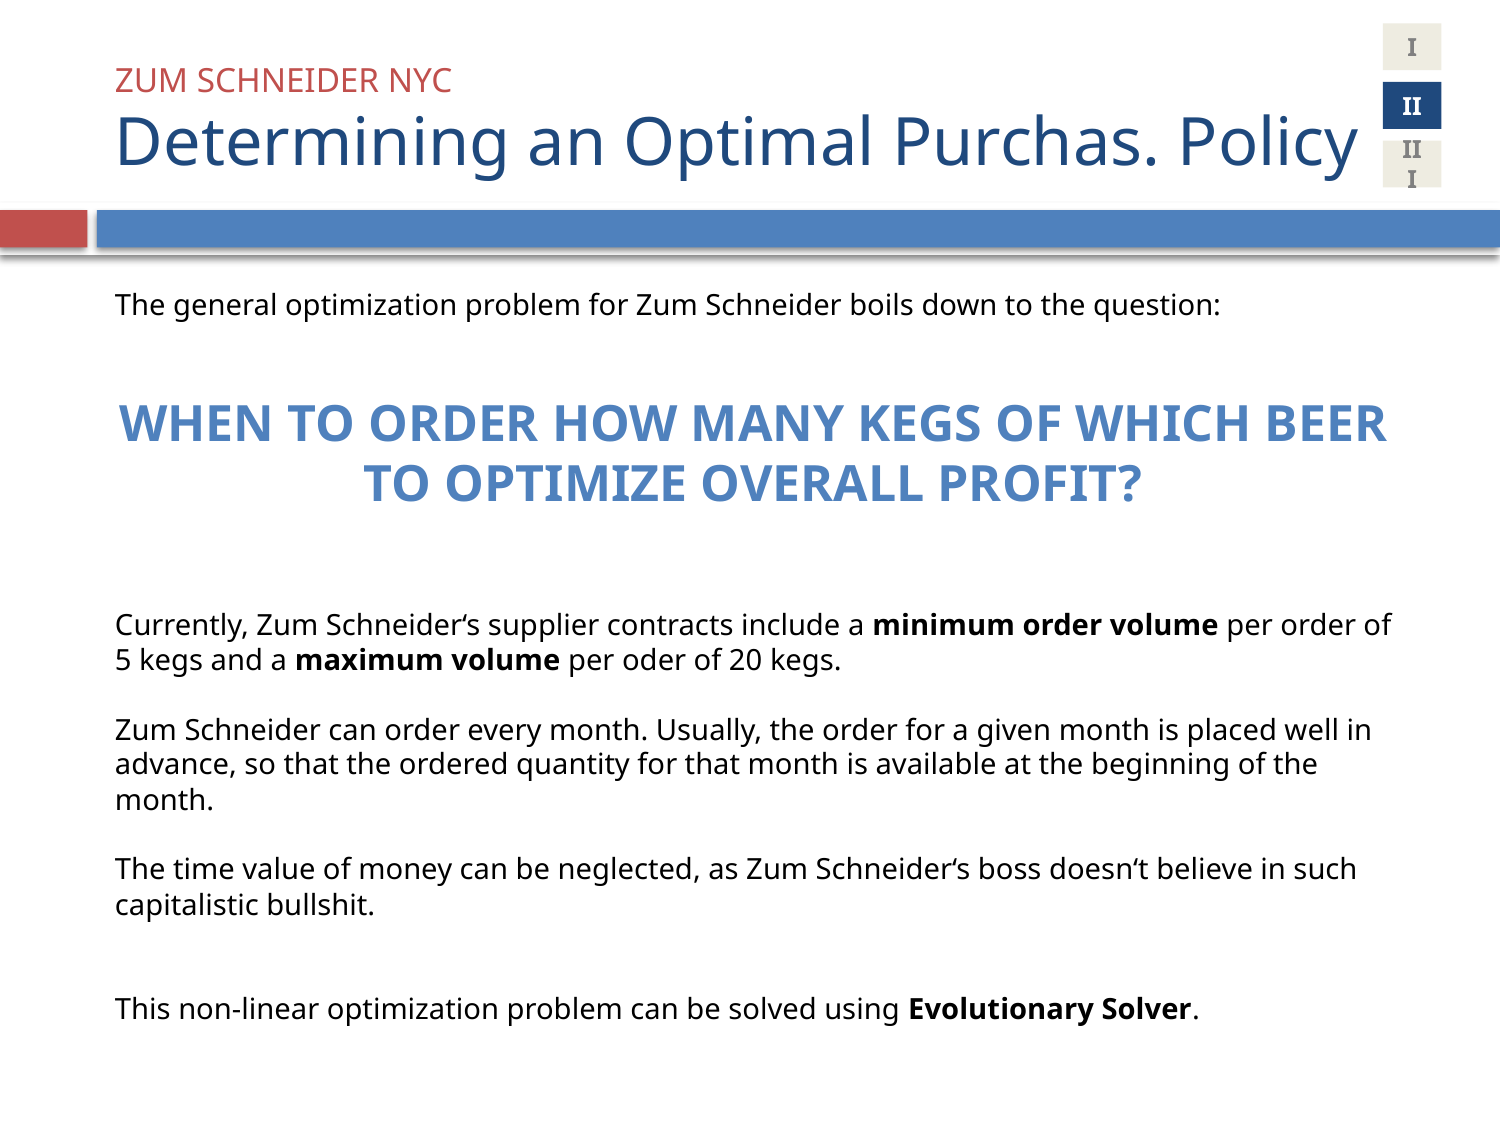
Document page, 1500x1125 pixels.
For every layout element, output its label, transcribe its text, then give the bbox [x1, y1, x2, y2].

text_box III [1381, 139, 1443, 189]
text_box II [1381, 80, 1443, 130]
text_box I [1381, 22, 1443, 72]
text_box The general optimization problem for Zum Schneider boils down to the question: WHEN TO ORDER HOW MANY KEGS OF WHICH BEER TO OPTIMIZE OVERALL PROFIT? Currently, Zum Schneider‘s supplier contracts include a minimum order volume per order of 5 kegs and a maximum volume per oder of 20 kegs. Zum Schneider can order every month. Usually, the order for a given month is placed well in advance, so that the ordered quantity for that month is available at the beginning of the month. The time value of money can be neglected, as Zum Schneider‘s boss doesn‘t believe in such capitalistic bullshit. This non-linear optimization problem can be solved using Evolutionary Solver. [100, 278, 1407, 1033]
title ZUM SCHNEIDER NYC Determining an Optimal Purchas. Policy [99, 37, 1438, 200]
